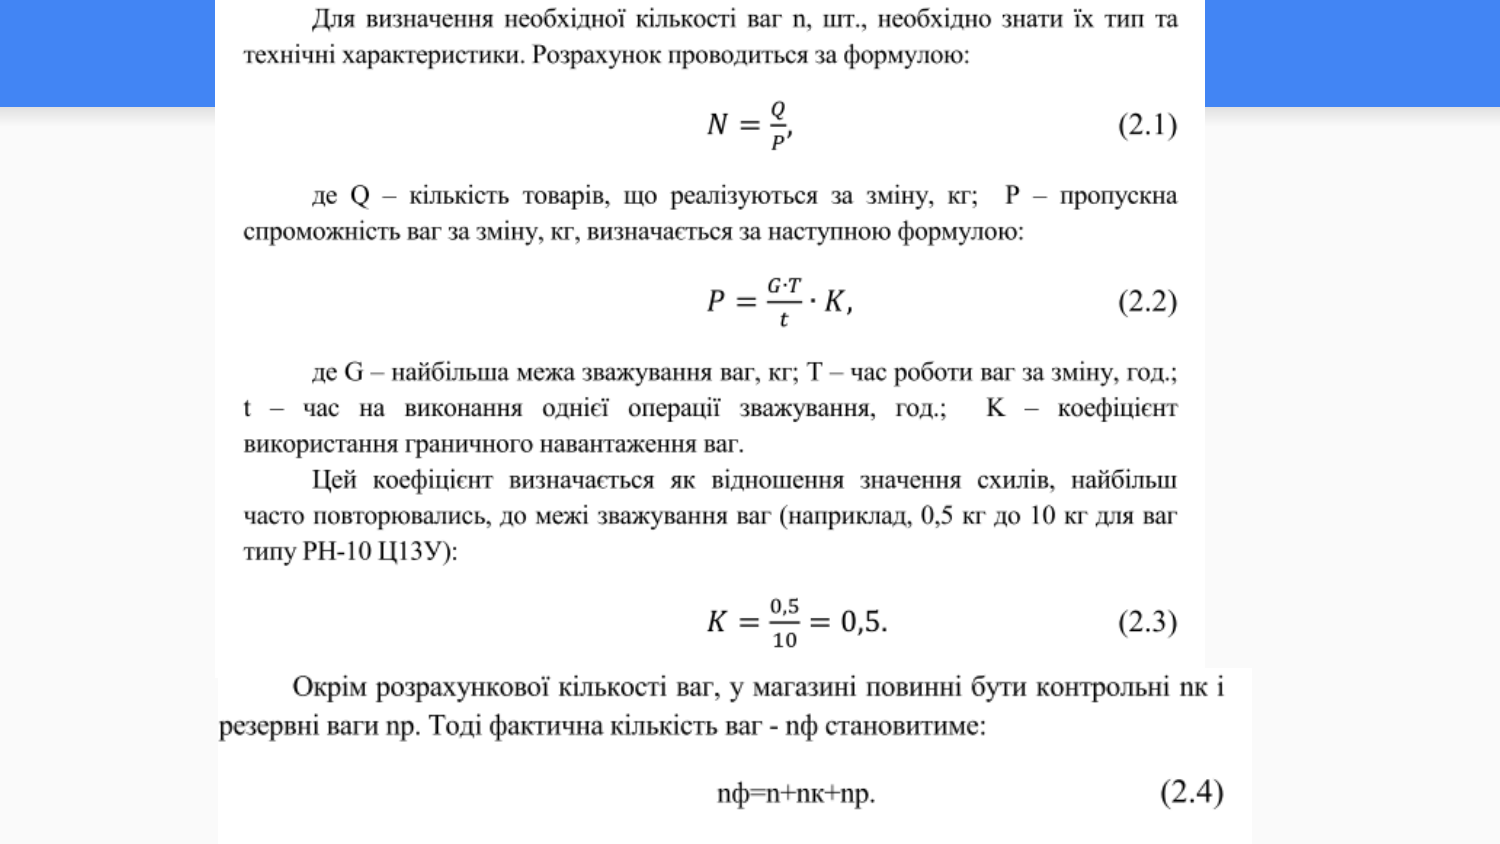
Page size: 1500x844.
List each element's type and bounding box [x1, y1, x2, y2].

picture [215, 0, 1252, 844]
